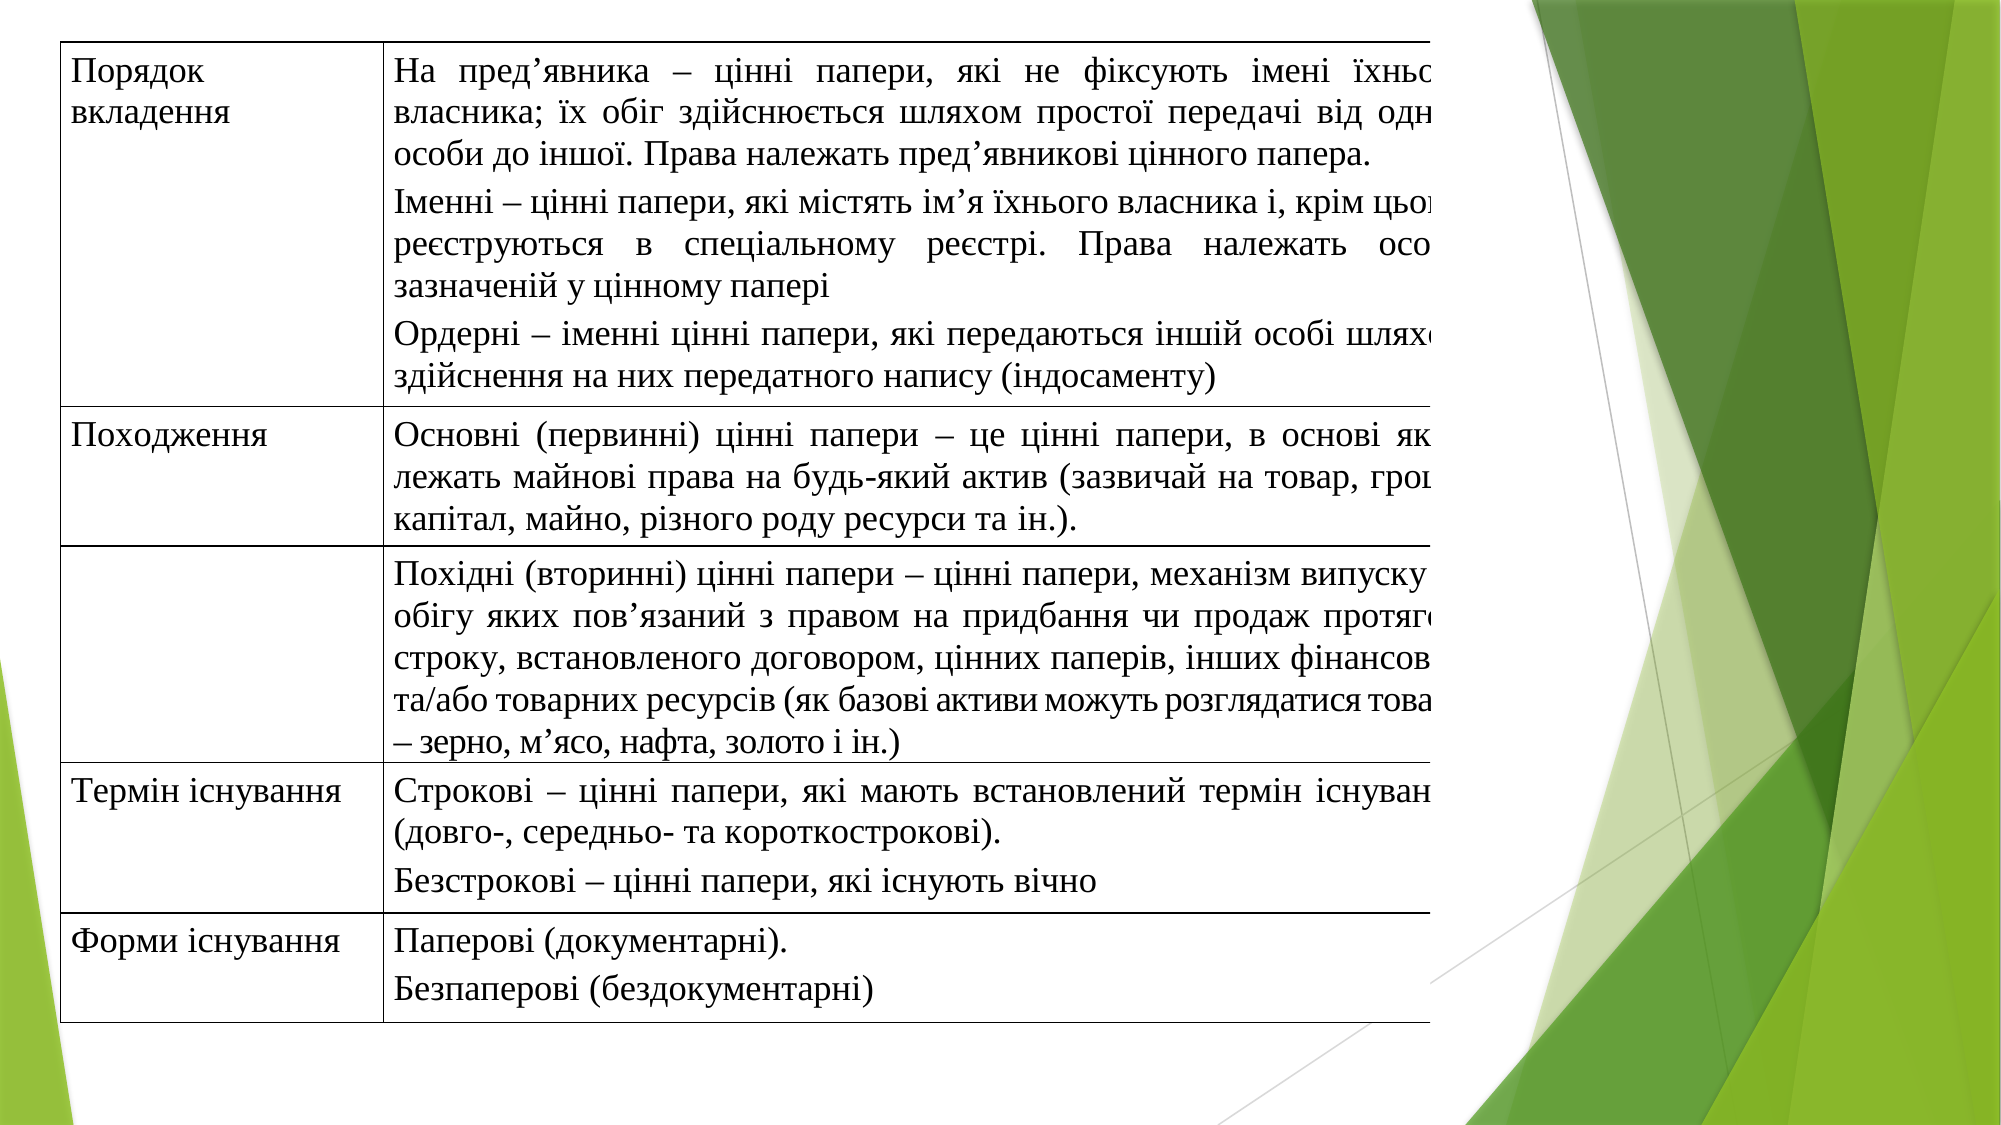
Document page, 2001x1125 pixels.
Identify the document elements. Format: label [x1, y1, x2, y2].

text_box [53, 40, 1431, 1073]
